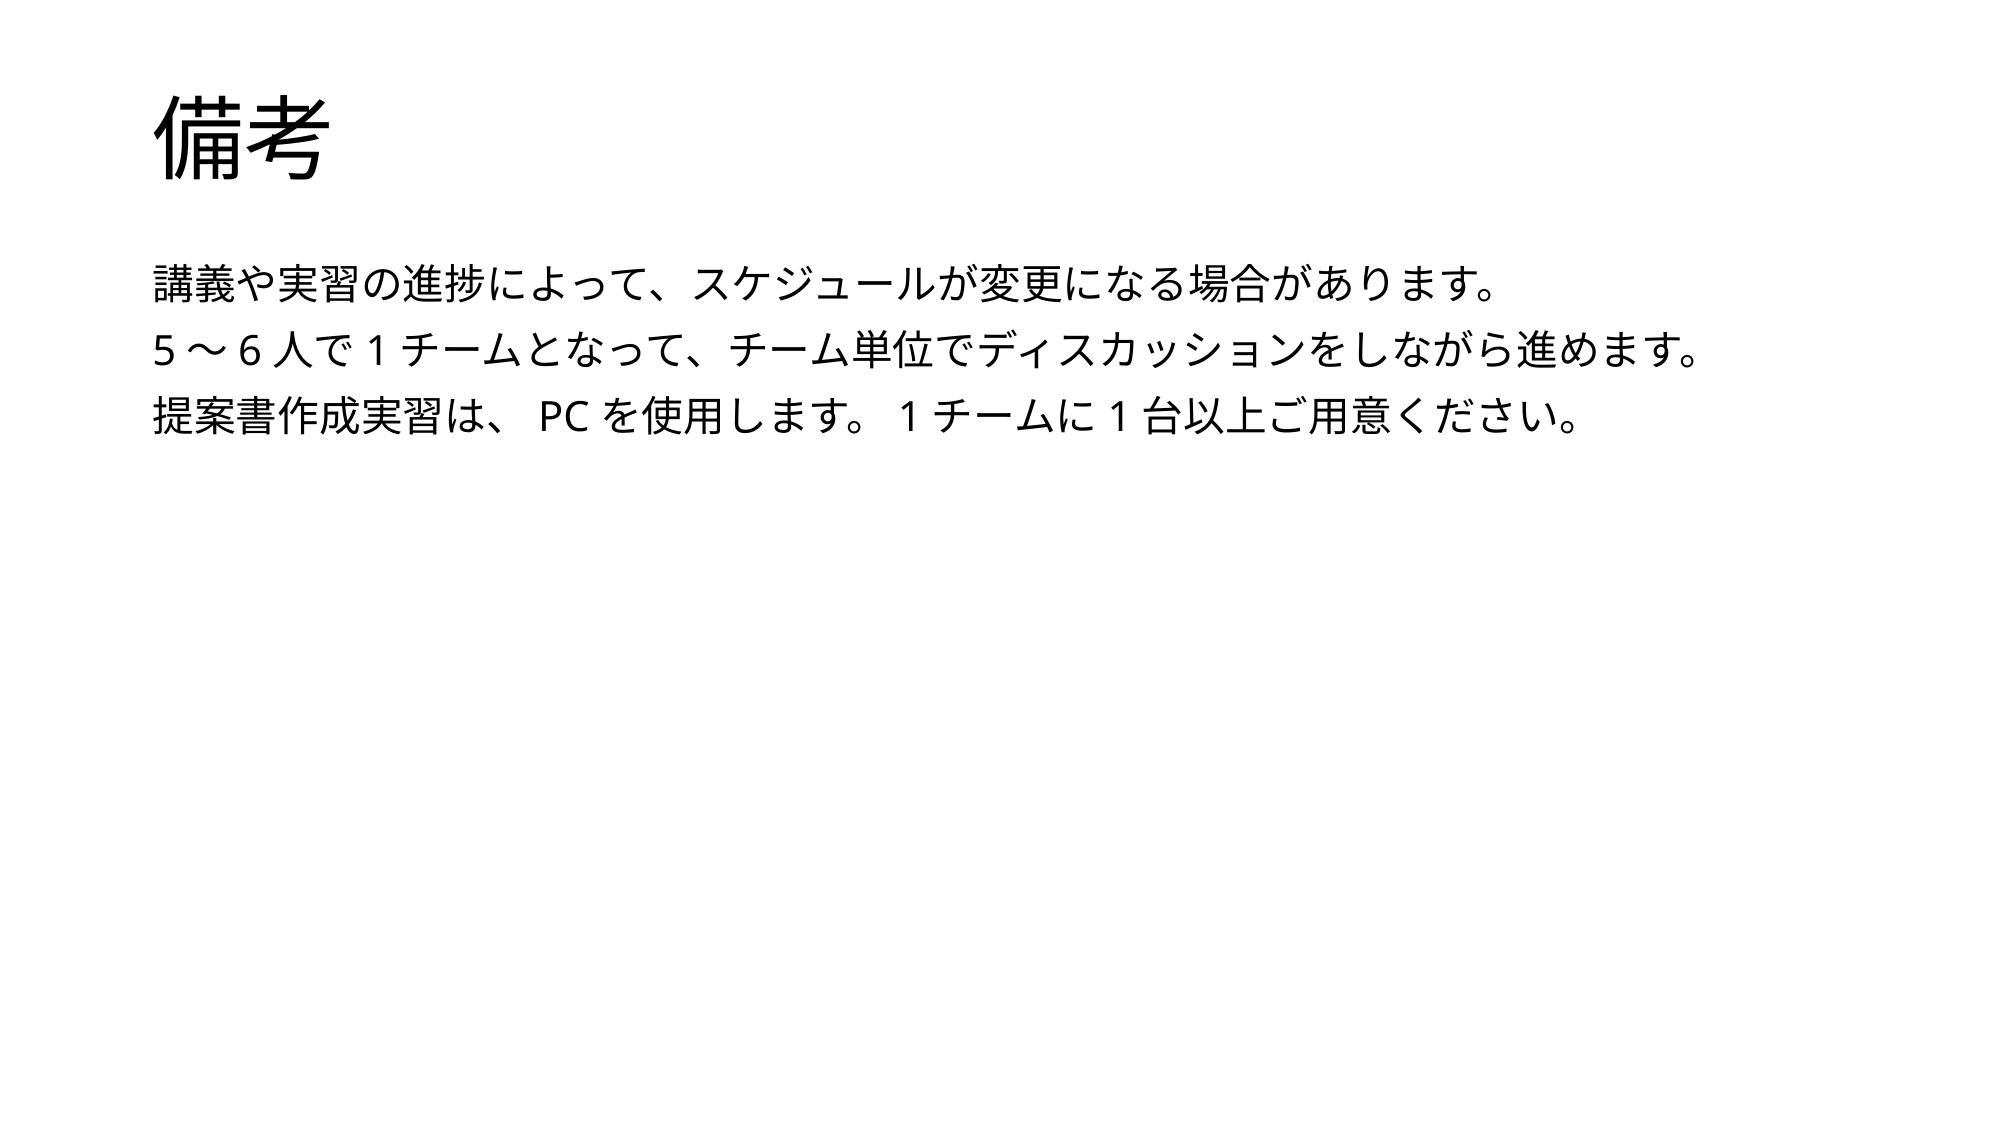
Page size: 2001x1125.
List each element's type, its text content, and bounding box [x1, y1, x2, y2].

title 備考 [137, 59, 1863, 225]
list 講義や実習の進捗によって、スケジュールが変更になる場合があります。 5～6人で1チームとなって、チーム単位でディスカッションをしながら進めます。 提案書作成実習は、PCを使用します。1チームに1台以上ご用意ください。 [137, 256, 1863, 1014]
